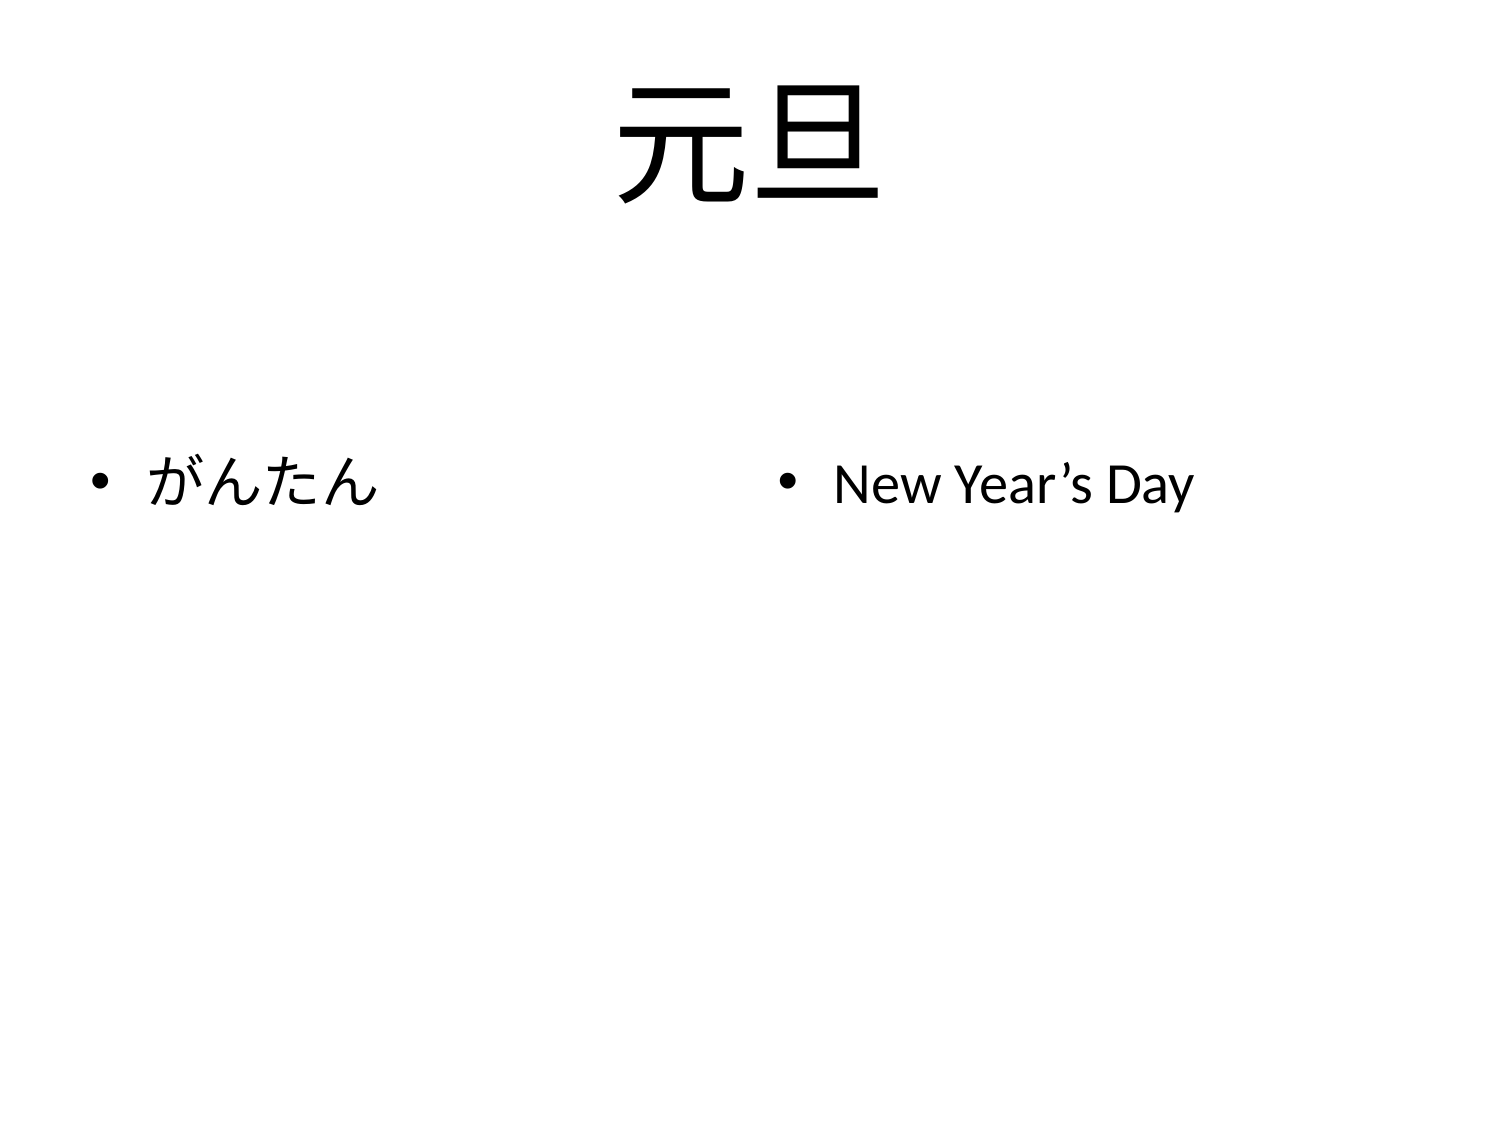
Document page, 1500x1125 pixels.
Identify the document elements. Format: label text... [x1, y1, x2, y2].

list がんたん [74, 437, 738, 1006]
title 元旦 [74, 44, 1426, 233]
list New Year’s Day [762, 437, 1426, 1006]
